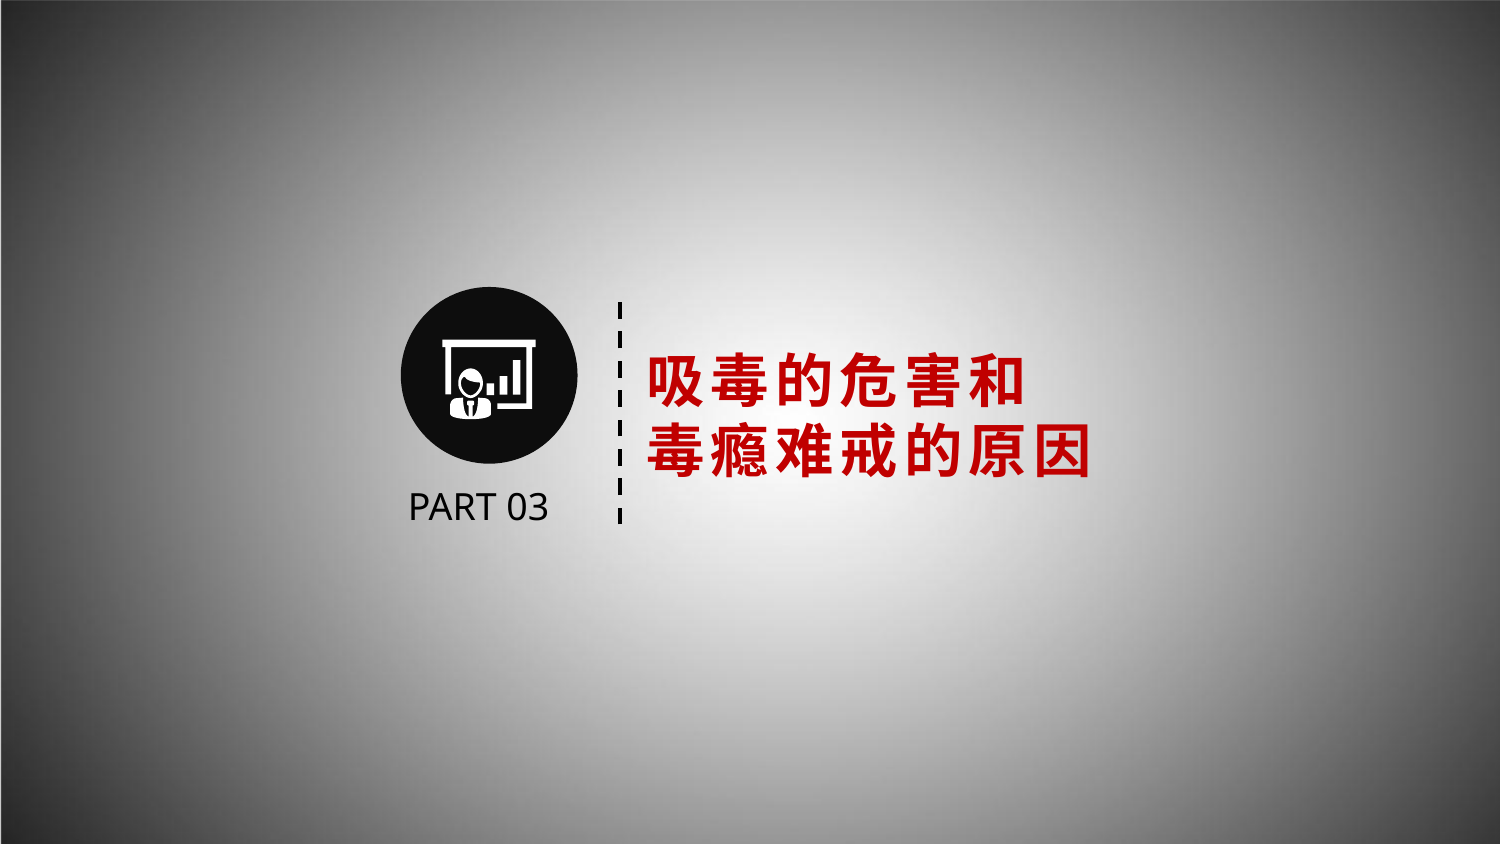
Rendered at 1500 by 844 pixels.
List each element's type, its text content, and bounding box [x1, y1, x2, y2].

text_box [400, 286, 578, 464]
picture [2, 1, 1500, 844]
text_box PART 03 [408, 482, 572, 528]
text_box 吸毒的危害和 毒瘾难戒的原因 [631, 337, 1107, 492]
